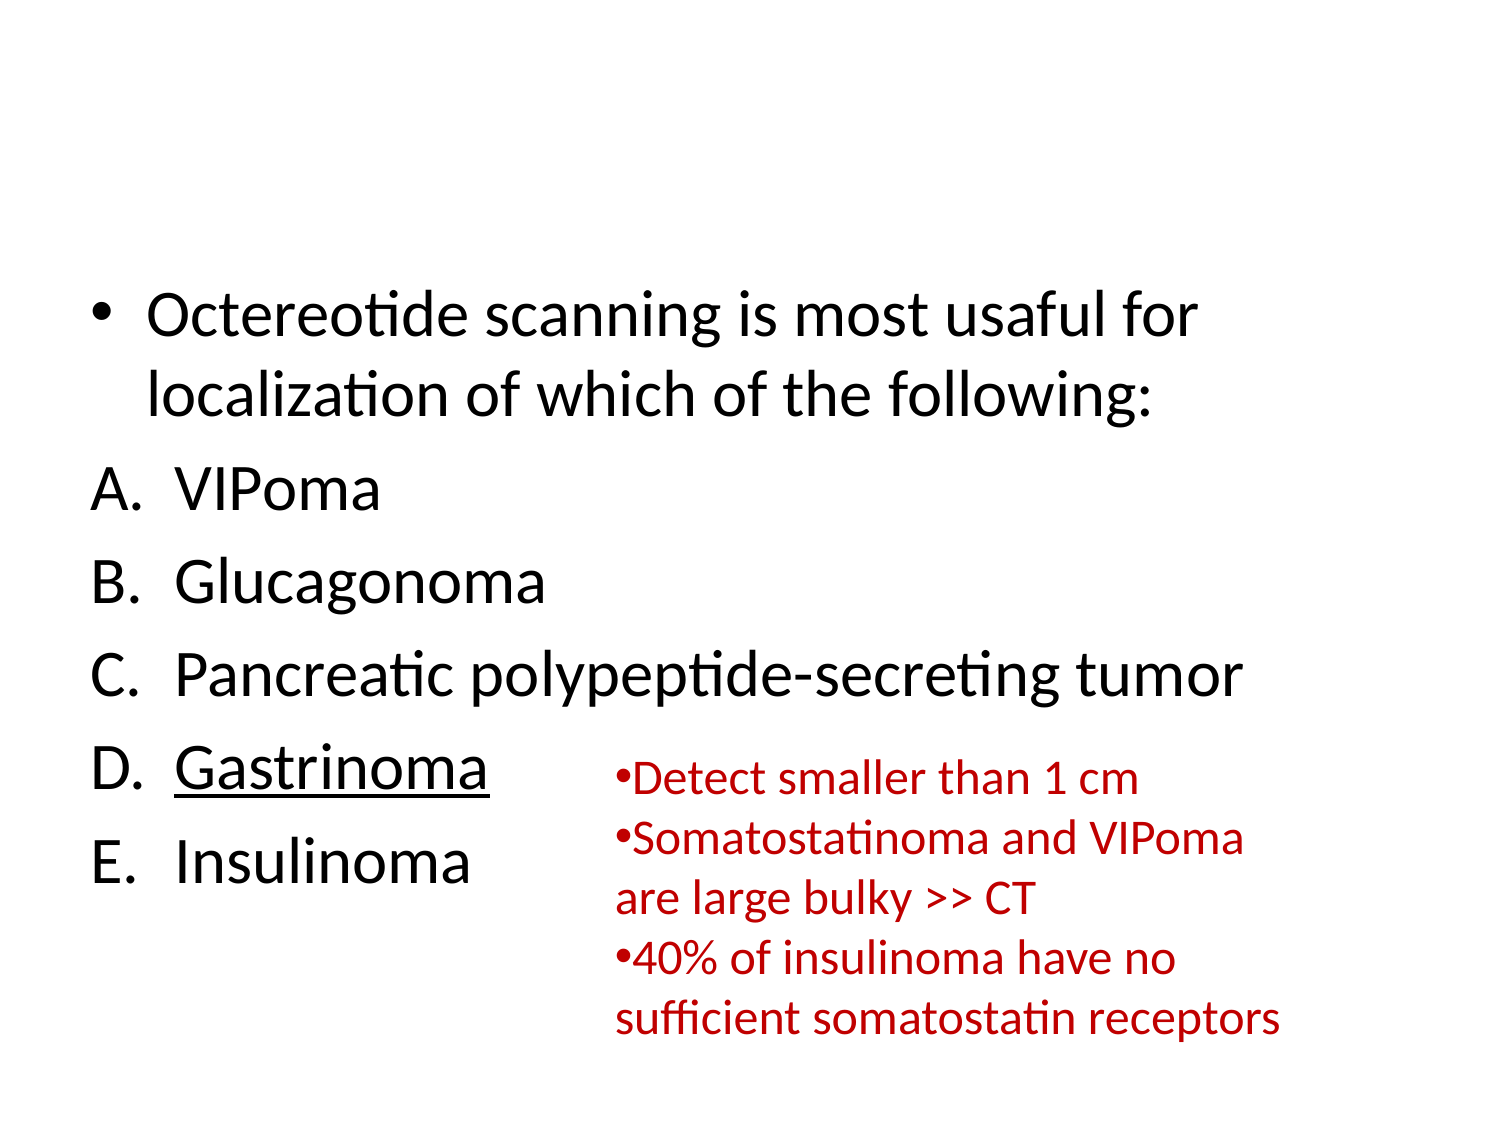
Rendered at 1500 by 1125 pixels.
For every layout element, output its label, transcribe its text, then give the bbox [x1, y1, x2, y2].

text_box Detect smaller than 1 cm Somatostatinoma and VIPoma are large bulky >> CT 40% of insulinoma have no sufficient somatostatin receptors [600, 737, 1300, 1053]
list Octereotide scanning is most usaful for localization of which of the following: VIPoma Glucagonoma Pancreatic polypeptide-secreting tumor Gastrinoma Insulinoma [75, 262, 1425, 1005]
